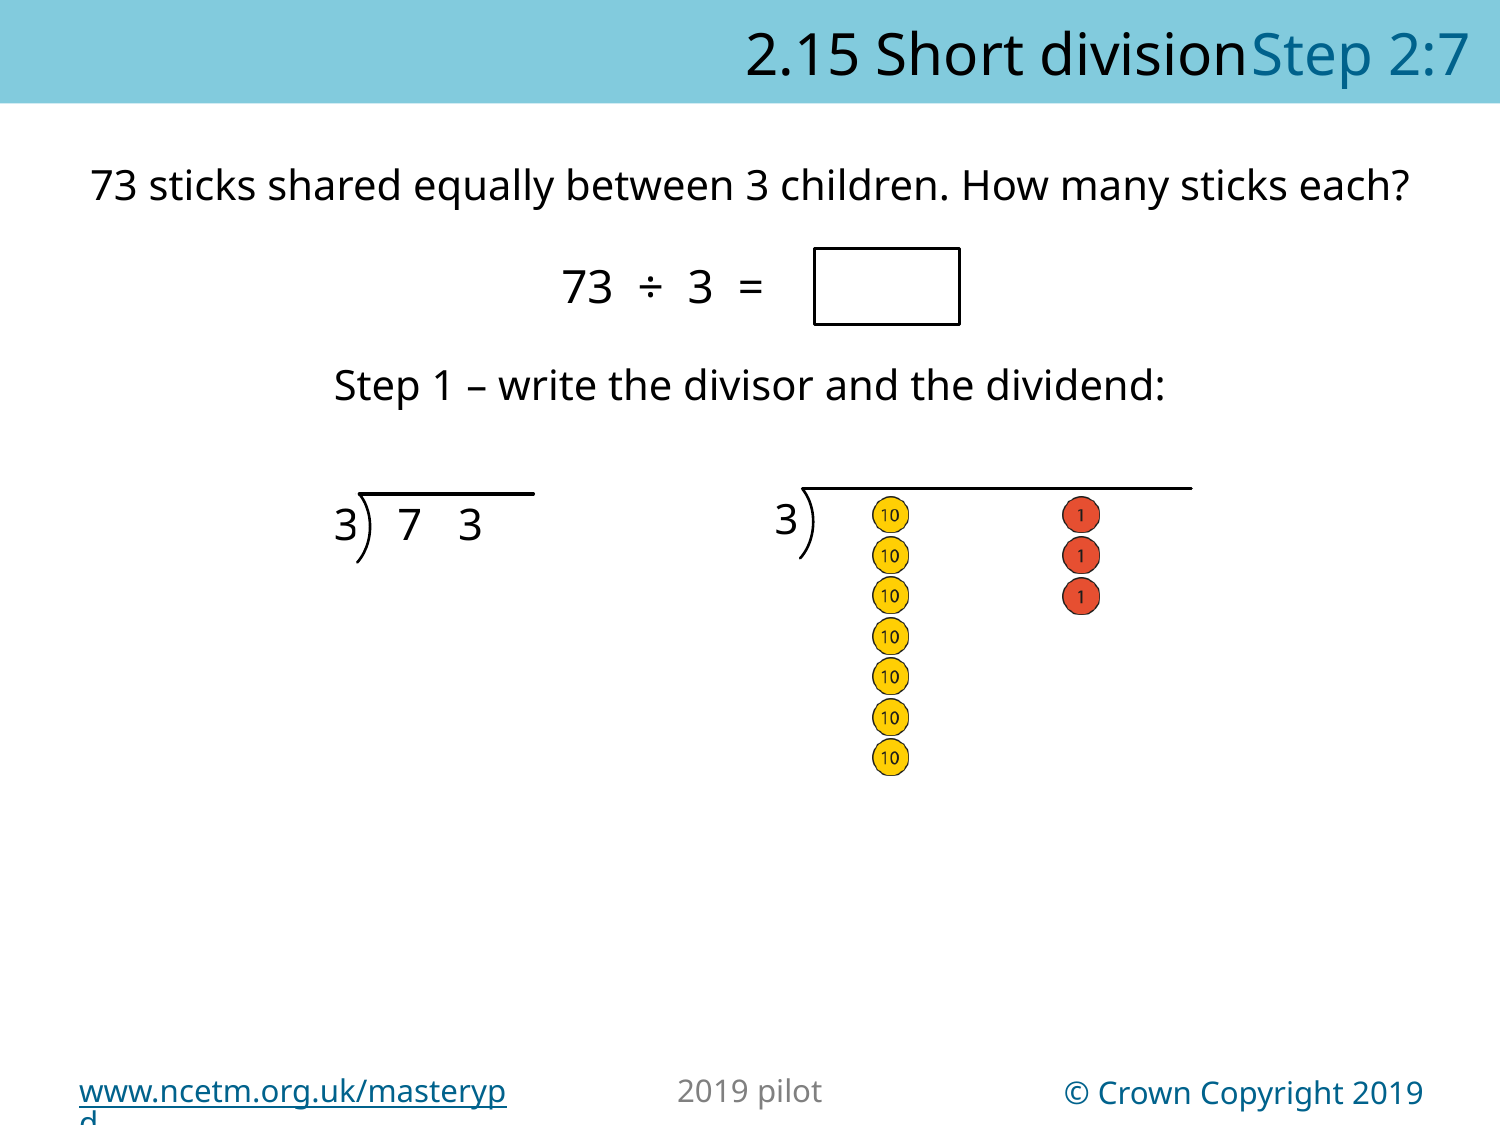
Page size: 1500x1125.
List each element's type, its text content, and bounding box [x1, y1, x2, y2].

list 2.15 Short division Step 2:7 [0, 0, 1500, 104]
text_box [328, 431, 558, 578]
text_box Step 1 – write the divisor and the dividend: [318, 351, 1182, 417]
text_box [740, 475, 1192, 572]
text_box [297, 481, 538, 575]
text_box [759, 579, 1192, 776]
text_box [540, 248, 960, 325]
text_box 73 sticks shared equally between 3 children. How many sticks each? [74, 150, 1425, 216]
